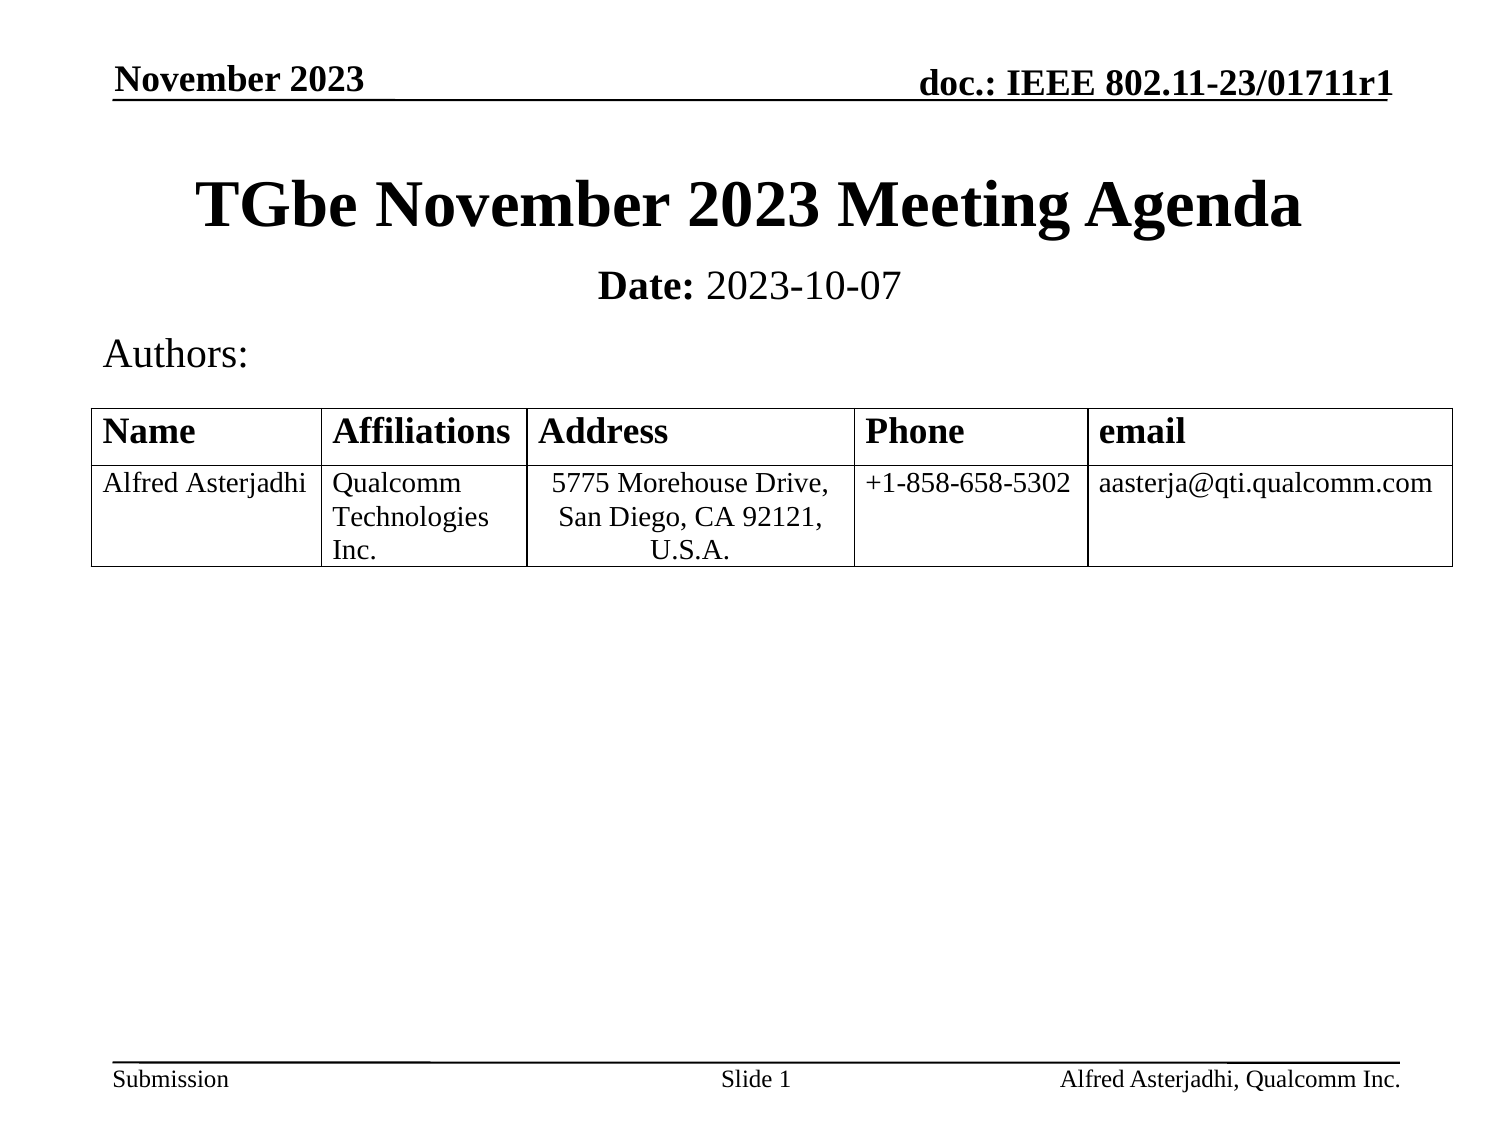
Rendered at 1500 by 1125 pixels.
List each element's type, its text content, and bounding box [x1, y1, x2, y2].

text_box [75, 407, 1477, 819]
list Date: 2023-10-07 [112, 249, 1388, 316]
footer Alfred Asterjadhi, Qualcomm Inc. [902, 1061, 1402, 1093]
text_box Authors: [87, 318, 325, 381]
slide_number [114, 54, 493, 100]
title TGbe November 2023 Meeting Agenda [112, 112, 1388, 249]
slide_number Slide 1 [712, 1061, 800, 1123]
